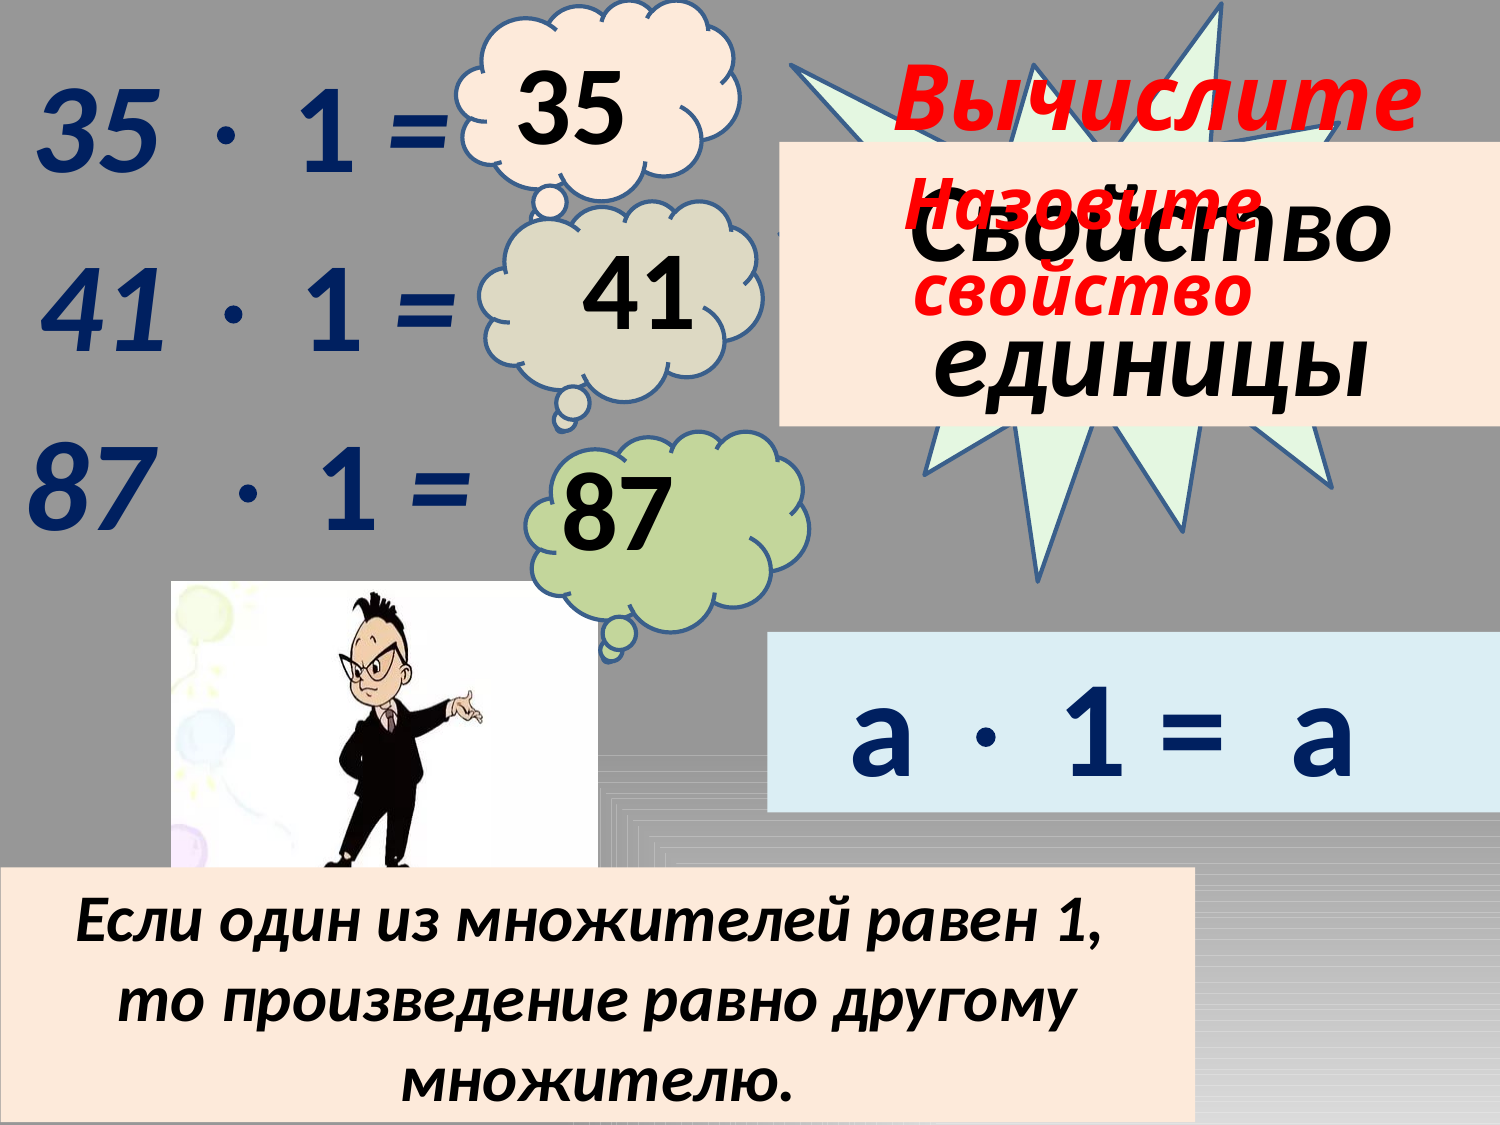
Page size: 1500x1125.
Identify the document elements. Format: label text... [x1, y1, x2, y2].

text_box [1112, 427, 1203, 534]
text_box [789, 460, 812, 568]
text_box 35 [499, 24, 742, 175]
text_box Назовите свойство [745, 149, 1422, 338]
text_box [1012, 427, 1094, 584]
text_box [600, 581, 772, 665]
text_box [922, 427, 1010, 477]
text_box 41 [567, 209, 810, 360]
text_box 87 [546, 430, 789, 581]
text_box Если один из множителей равен 1, то произведение равно другому множителю. [0, 867, 1196, 1123]
text_box [788, 62, 820, 101]
title Вычислите [820, 0, 1497, 141]
text_box [629, 199, 724, 209]
list а  1 = а [767, 631, 1500, 813]
text_box [476, 216, 722, 430]
text_box [523, 497, 546, 580]
text_box [453, 0, 710, 221]
text_box 35  1 = 41  1 = 87  1 = [0, 37, 526, 680]
text_box [1250, 427, 1334, 490]
picture [170, 581, 599, 906]
text_box [584, 204, 620, 209]
text_box Свойство единицы [779, 141, 1500, 427]
